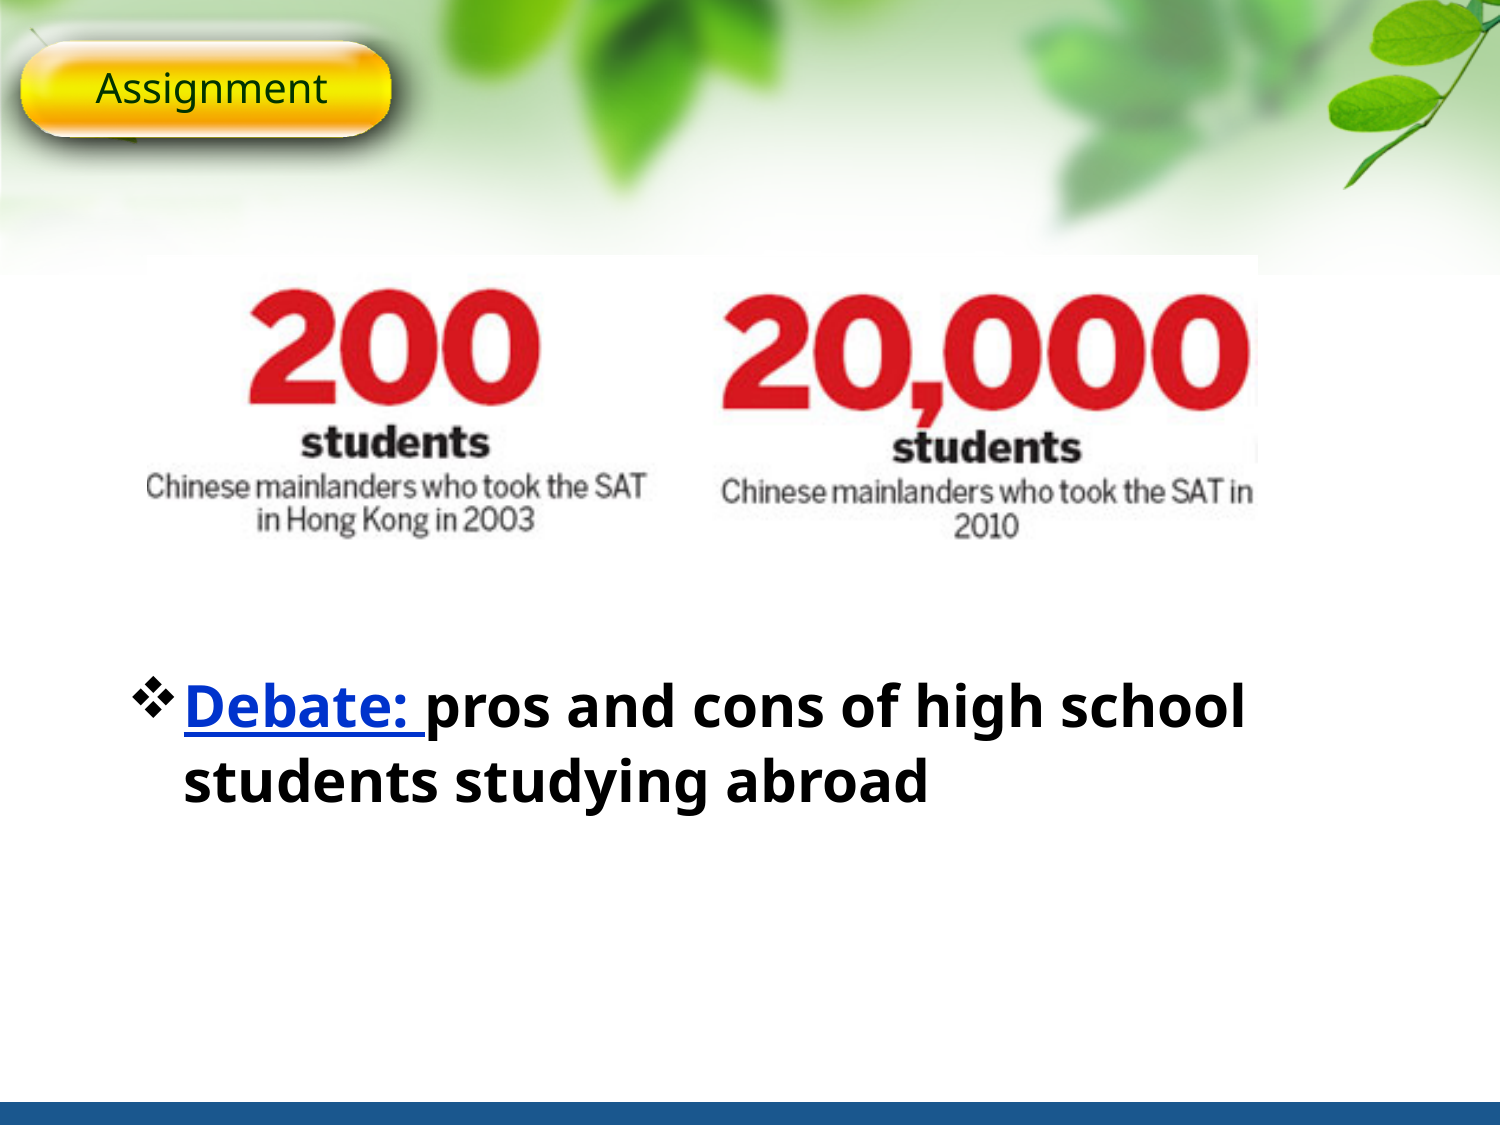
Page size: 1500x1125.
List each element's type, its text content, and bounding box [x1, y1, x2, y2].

title i [459, 57, 1326, 151]
list Debate: pros and cons of high school students studying abroad [111, 656, 1460, 835]
picture [0, 0, 1500, 561]
